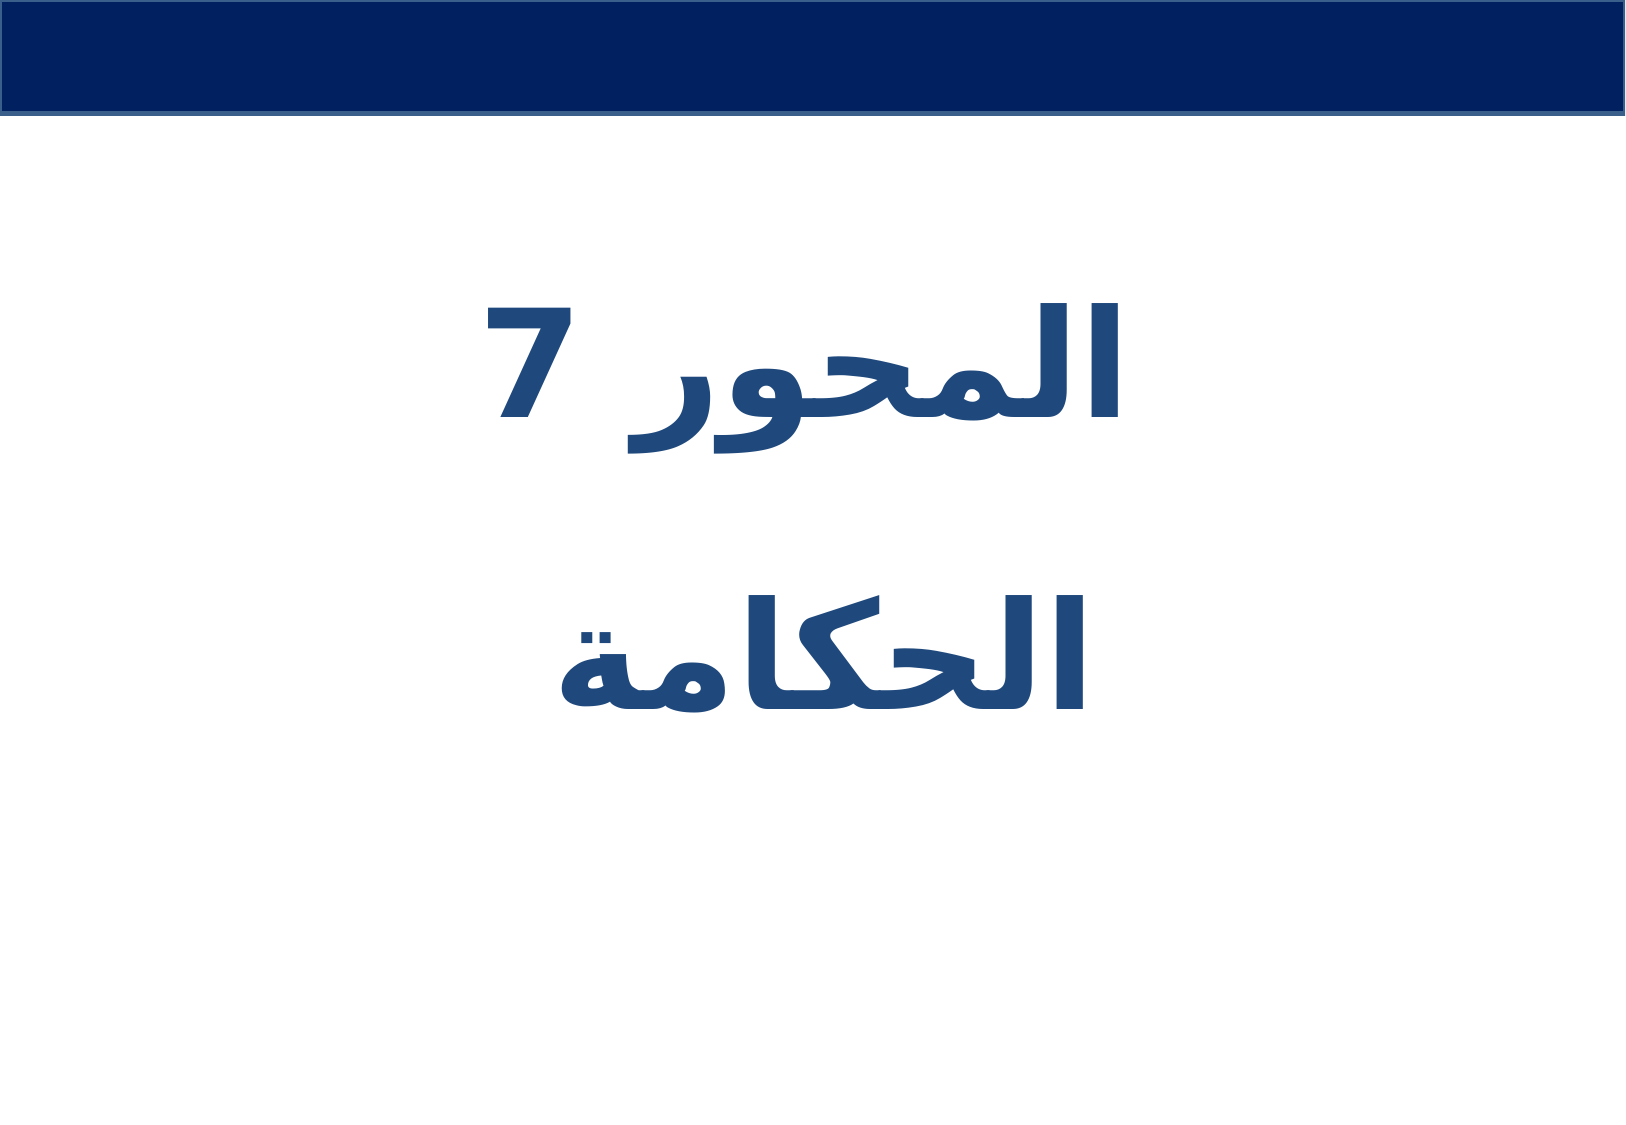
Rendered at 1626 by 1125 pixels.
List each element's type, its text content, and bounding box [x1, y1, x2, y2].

text_box المحور 7 الحكامة [102, 294, 1546, 747]
